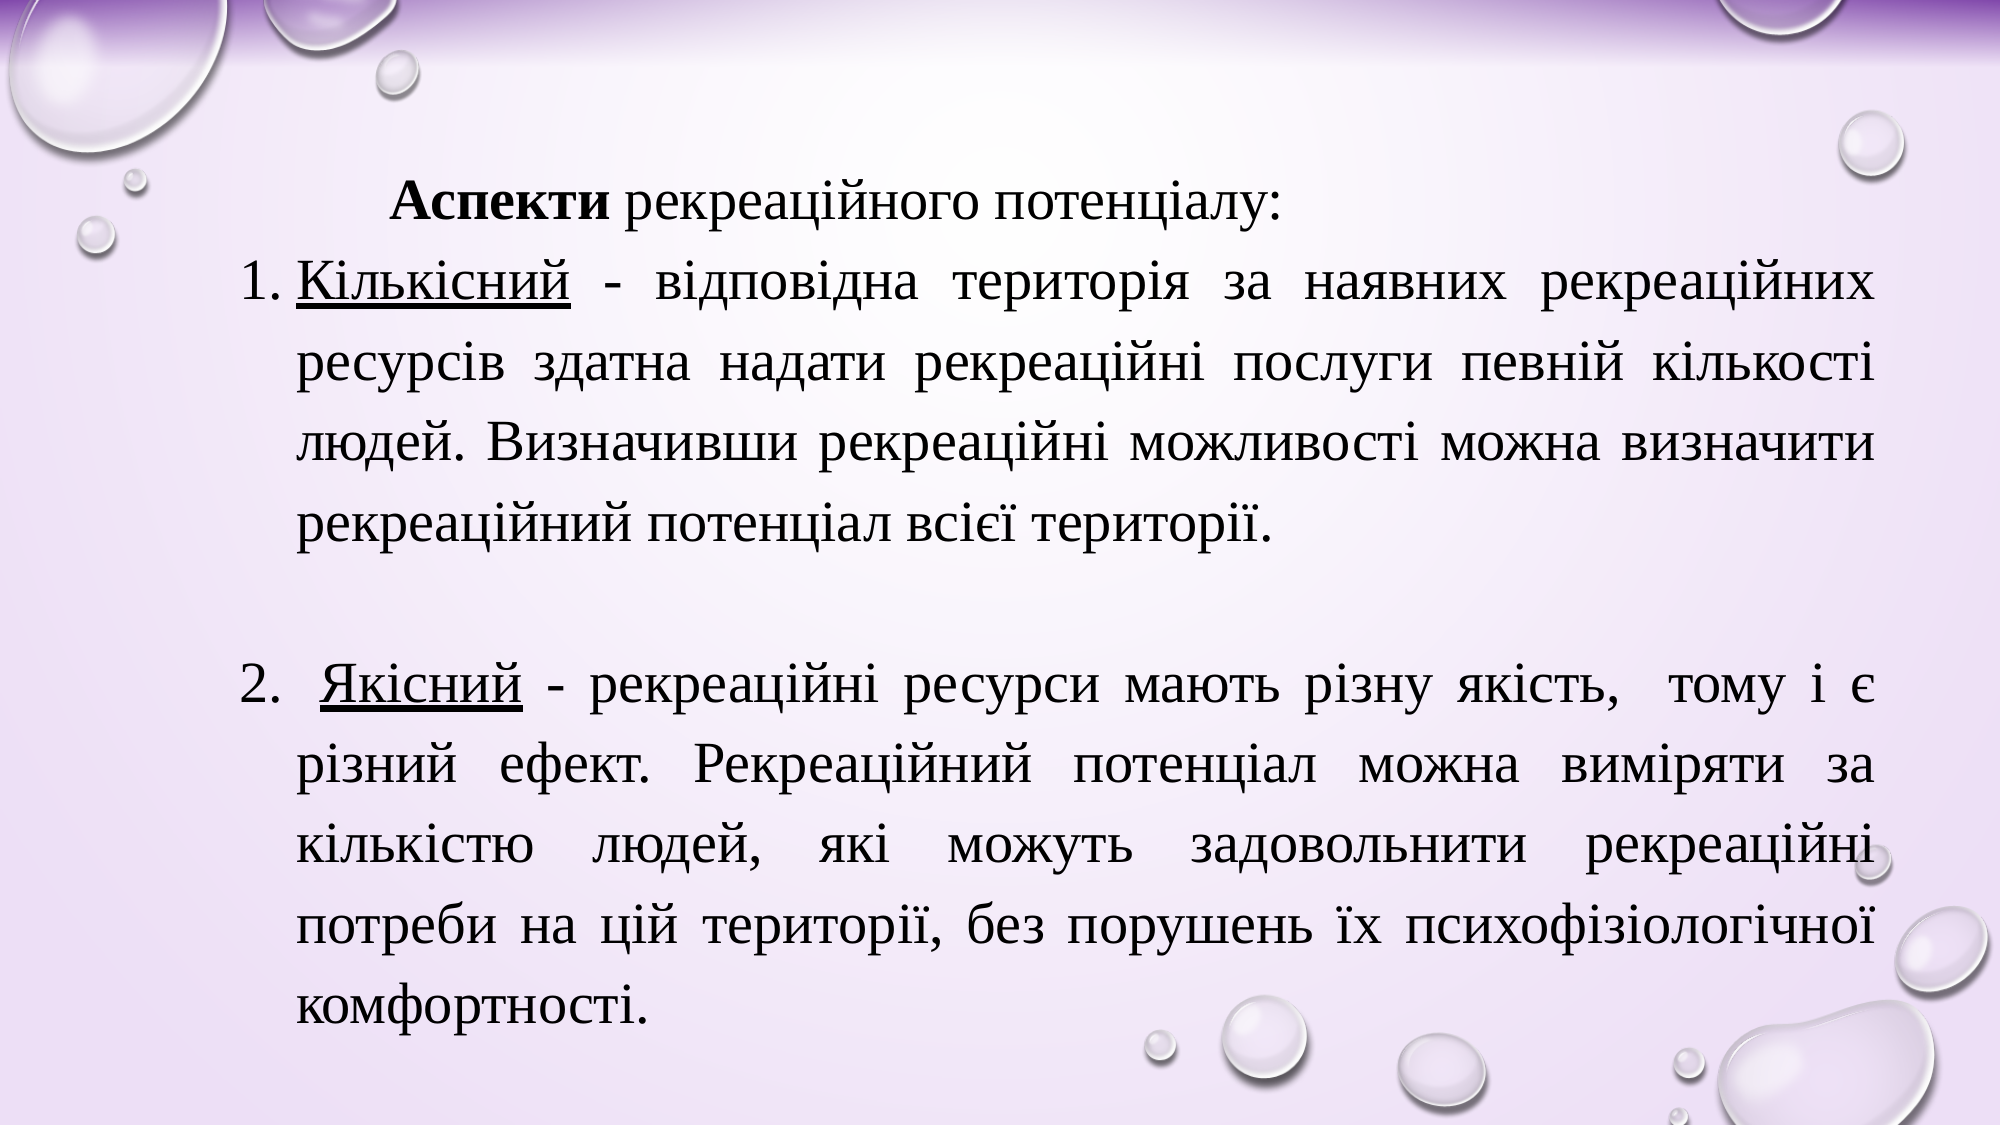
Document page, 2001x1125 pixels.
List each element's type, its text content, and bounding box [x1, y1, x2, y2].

picture [0, 0, 2000, 1125]
text_box Аспекти рекреаційного потенціалу: Кількісний - відповідна територія за наявних рекреаційних ресурсів здатна надати рекреаційні послуги певній кількості людей. Визначивши рекреаційні можливості можна визначити рекреаційний потенціал всієї території. Якісний - рекреаційні ресурси мають різну якість, тому і є різний ефект. Рекреаційний потенціал можна виміряти за кількістю людей, які можуть задовольнити рекреаційні потреби на цій території, без порушень їх психофізіологічної комфортності. [224, 143, 1892, 1043]
